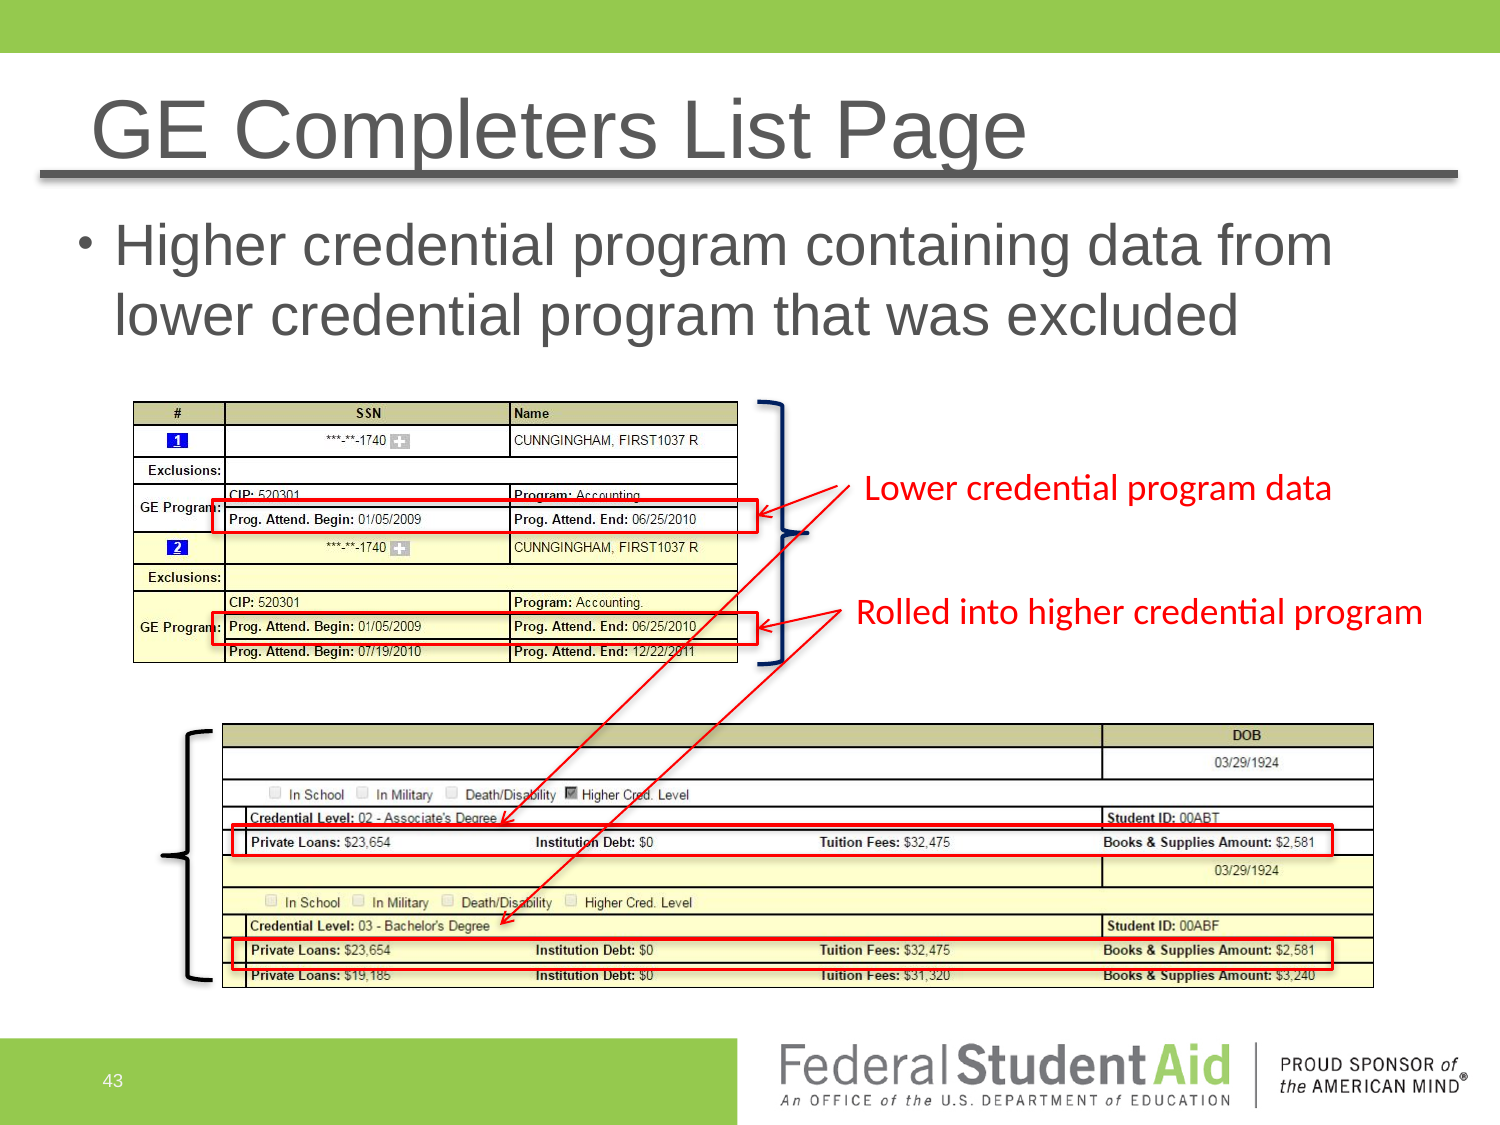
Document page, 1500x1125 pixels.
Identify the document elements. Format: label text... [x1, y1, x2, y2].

text_box Rolled into higher credential program [1378, 580, 1440, 640]
list Higher credential program containing data from lower credential program that was excluded [62, 200, 1438, 943]
picture [761, 1018, 1488, 1125]
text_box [499, 610, 838, 926]
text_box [499, 485, 838, 609]
title GE Completers List Page [75, 67, 1479, 175]
slide_number 43 [87, 1050, 438, 1110]
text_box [133, 401, 1374, 988]
